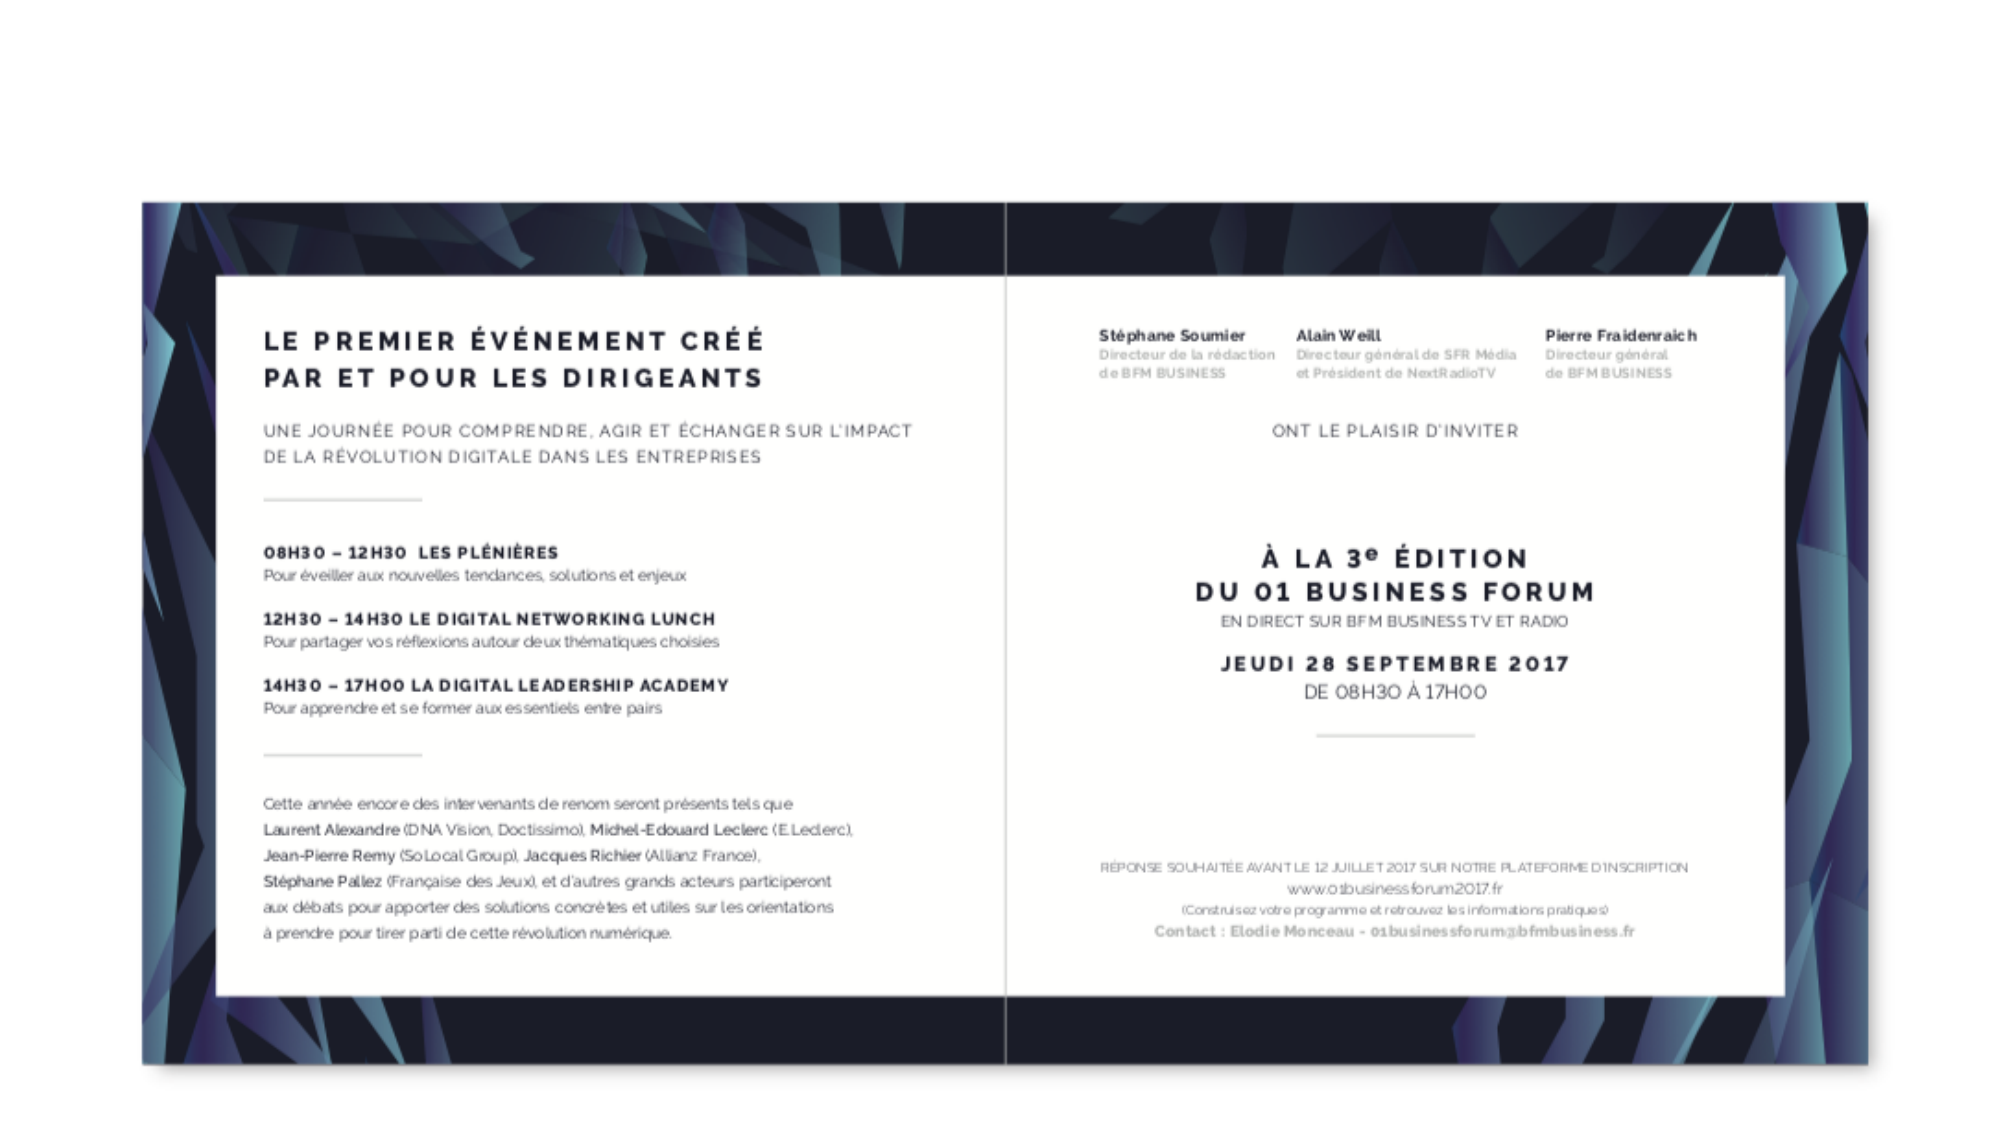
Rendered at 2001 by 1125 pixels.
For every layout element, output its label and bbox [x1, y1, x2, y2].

picture [87, 148, 1913, 1118]
